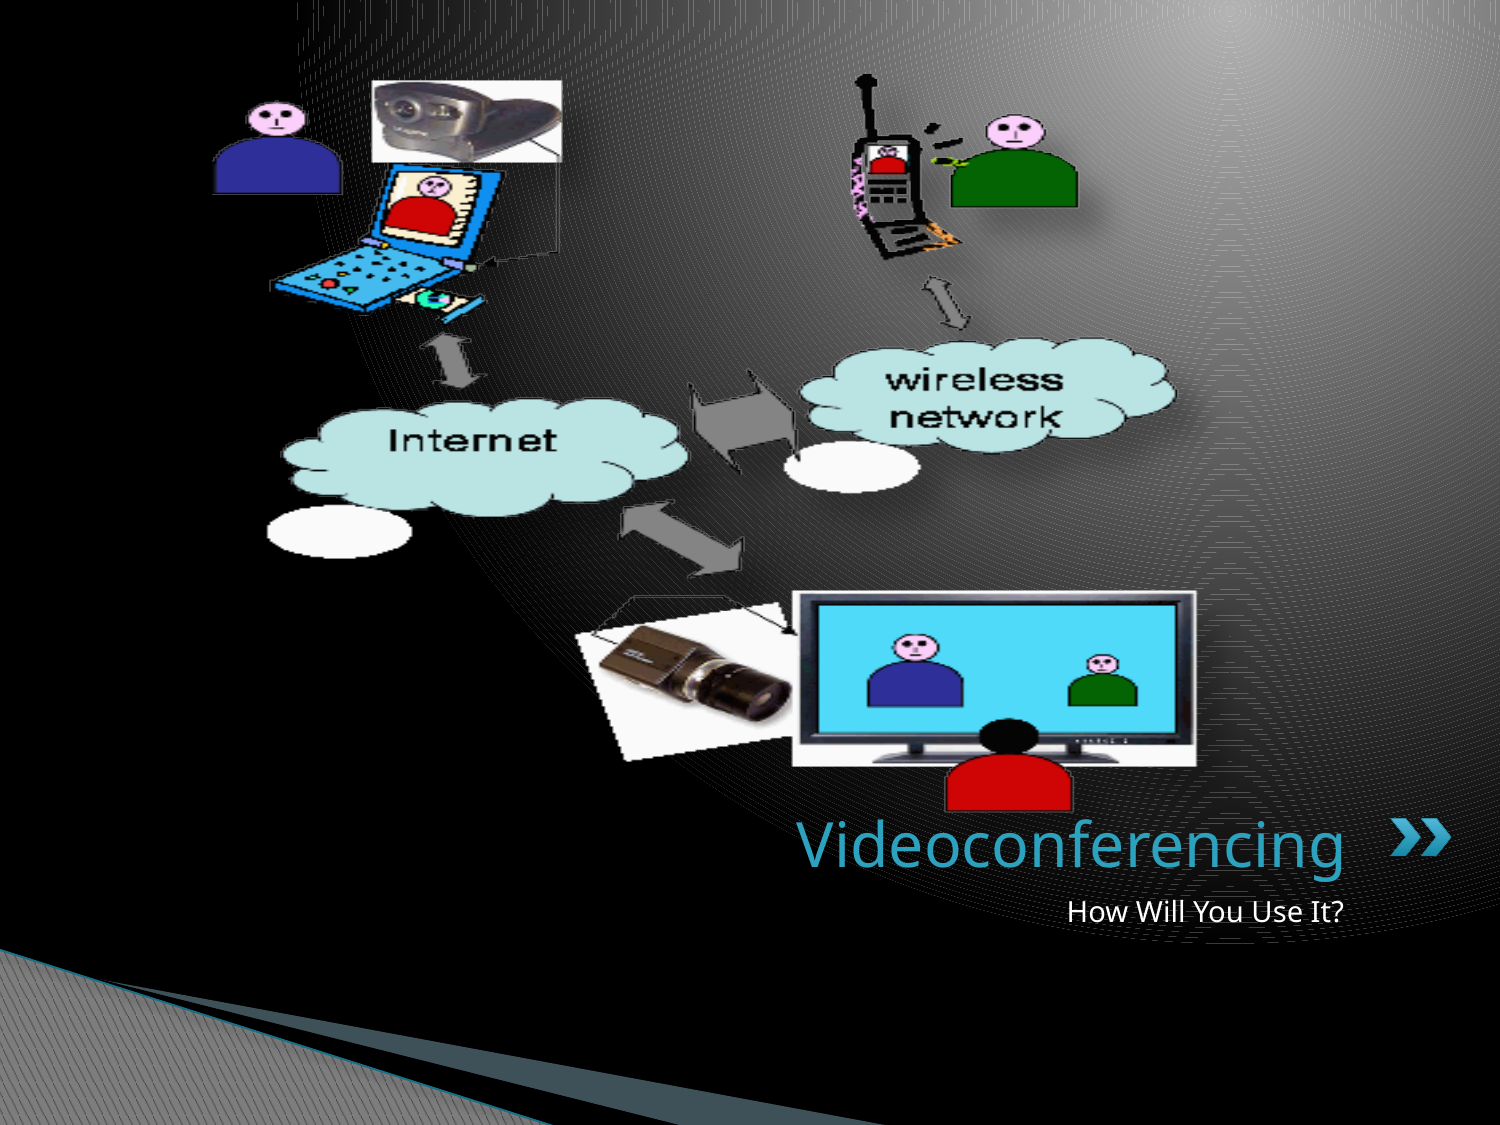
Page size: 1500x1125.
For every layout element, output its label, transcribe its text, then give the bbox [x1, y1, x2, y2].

picture [0, 952, 543, 1125]
title Videoconferencing [37, 798, 1363, 891]
list How Will You Use It? [187, 892, 1363, 1000]
picture [212, 74, 1201, 815]
